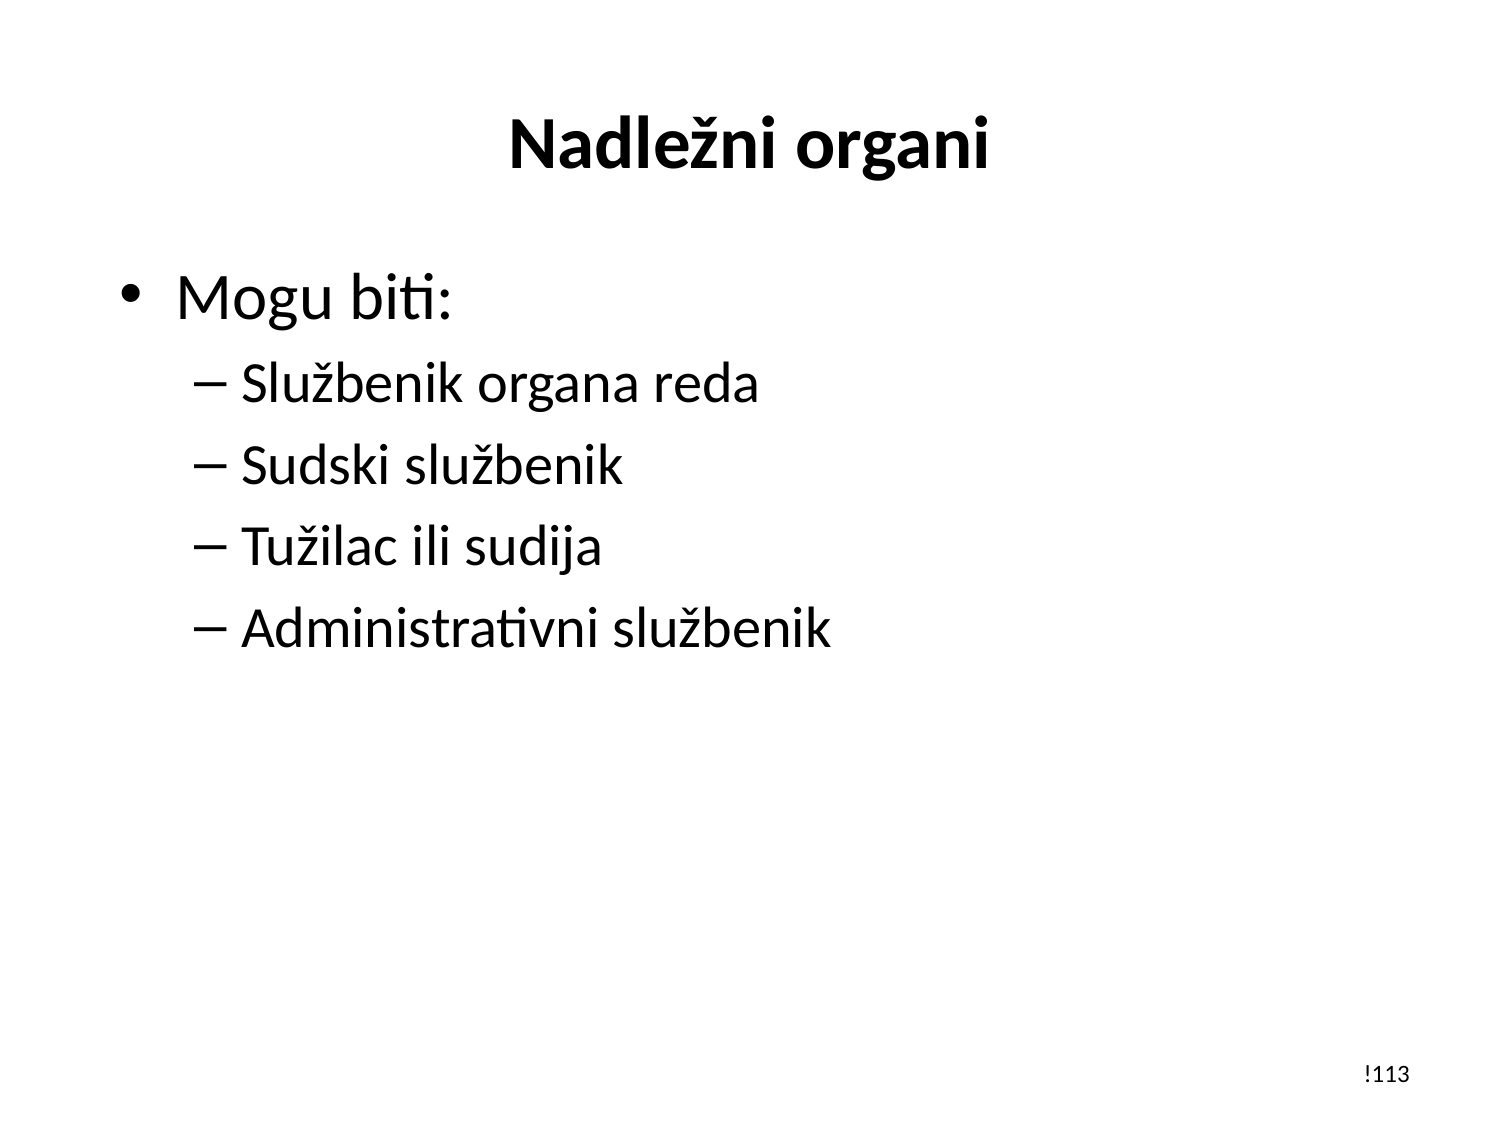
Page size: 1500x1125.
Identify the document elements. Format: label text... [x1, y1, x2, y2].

list Mogu biti: Službenik organa reda Sudski službenik Tužilac ili sudija Administrativni službenik [103, 244, 1455, 988]
title Nadležni organi [74, 44, 1426, 233]
slide_number !113 [1074, 1042, 1425, 1103]
